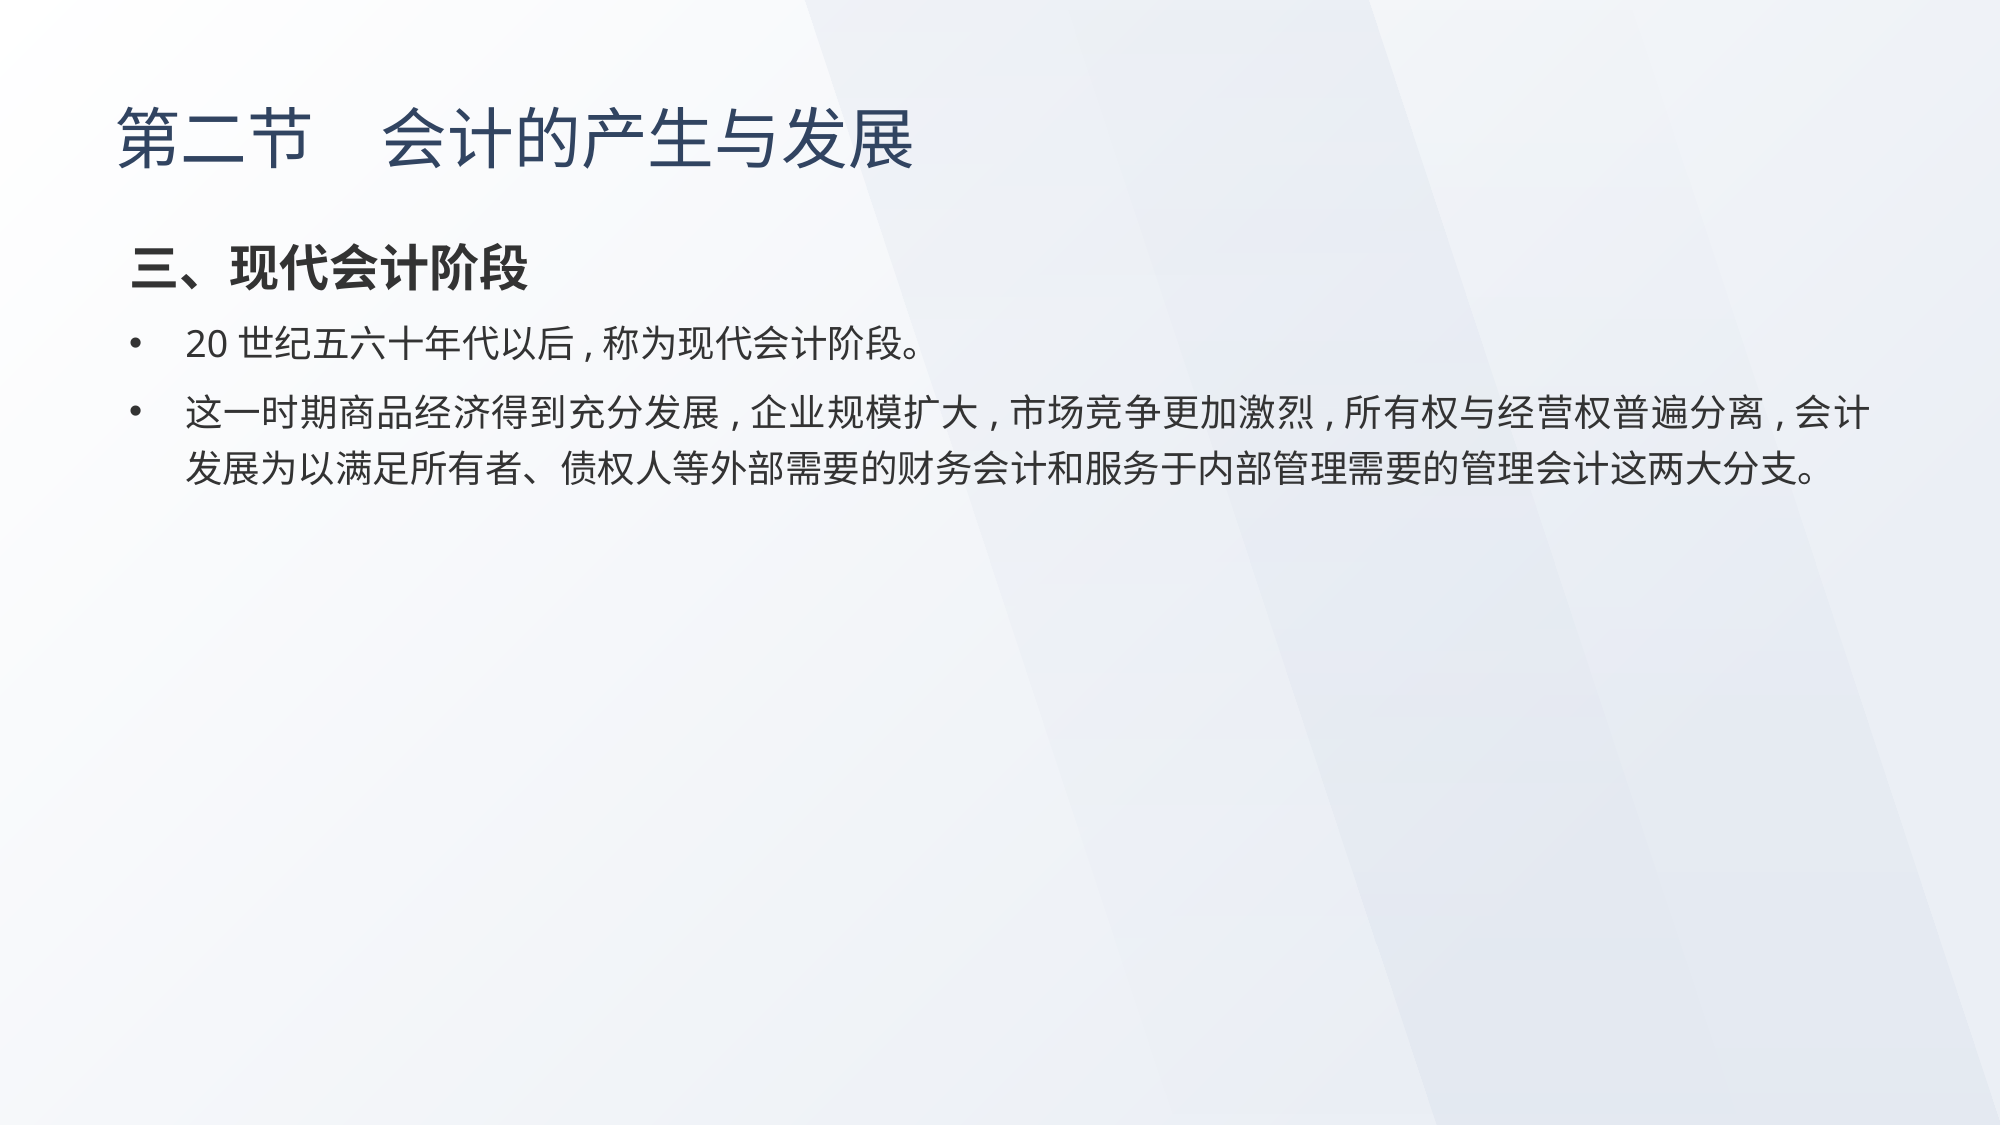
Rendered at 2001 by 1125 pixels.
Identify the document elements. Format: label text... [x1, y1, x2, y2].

title 第二节 会计的产生与发展 [114, 59, 1886, 178]
text_box 三、现代会计阶段 20世纪五六十年代以后,称为现代会计阶段。 这一时期商品经济得到充分发展,企业规模扩大,市场竞争更加激烈,所有权与经营权普遍分离,会计发展为以满足所有者、债权人等外部需要的财务会计和服务于内部管理需要的管理会计这两大分支。 [114, 213, 1886, 1013]
